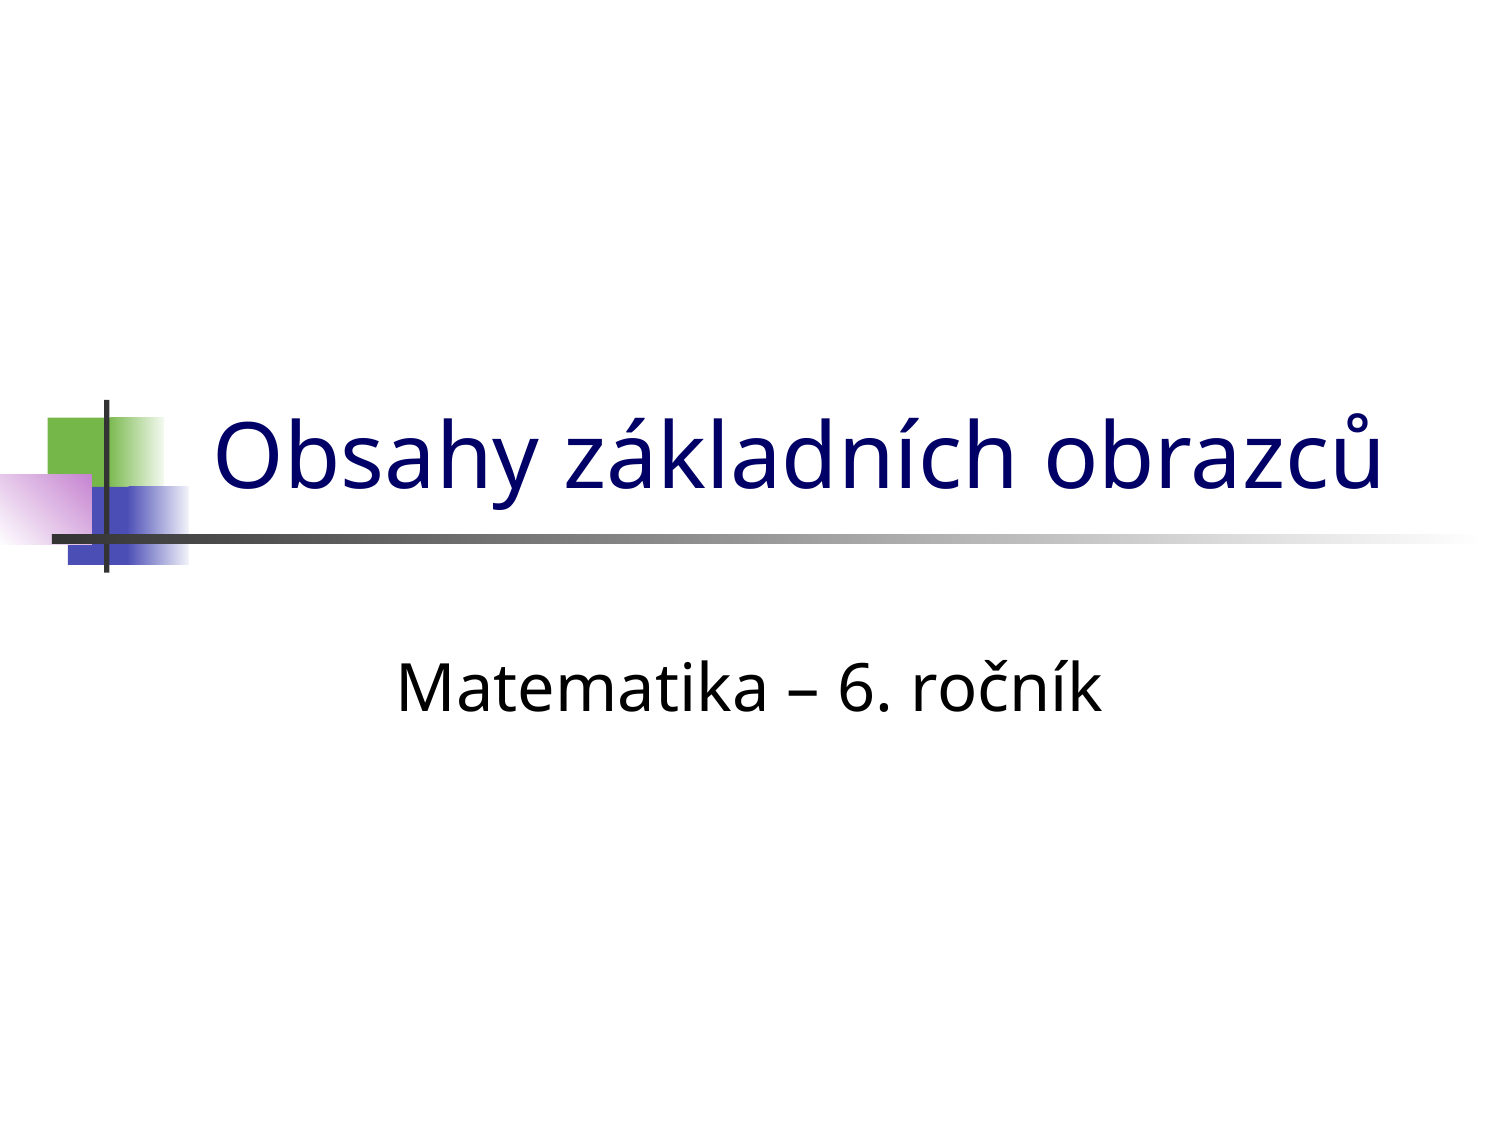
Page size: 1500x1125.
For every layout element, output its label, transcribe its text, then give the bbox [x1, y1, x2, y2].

subtitle Matematika – 6. ročník [224, 637, 1276, 926]
title Obsahy základních obrazců [162, 274, 1438, 516]
